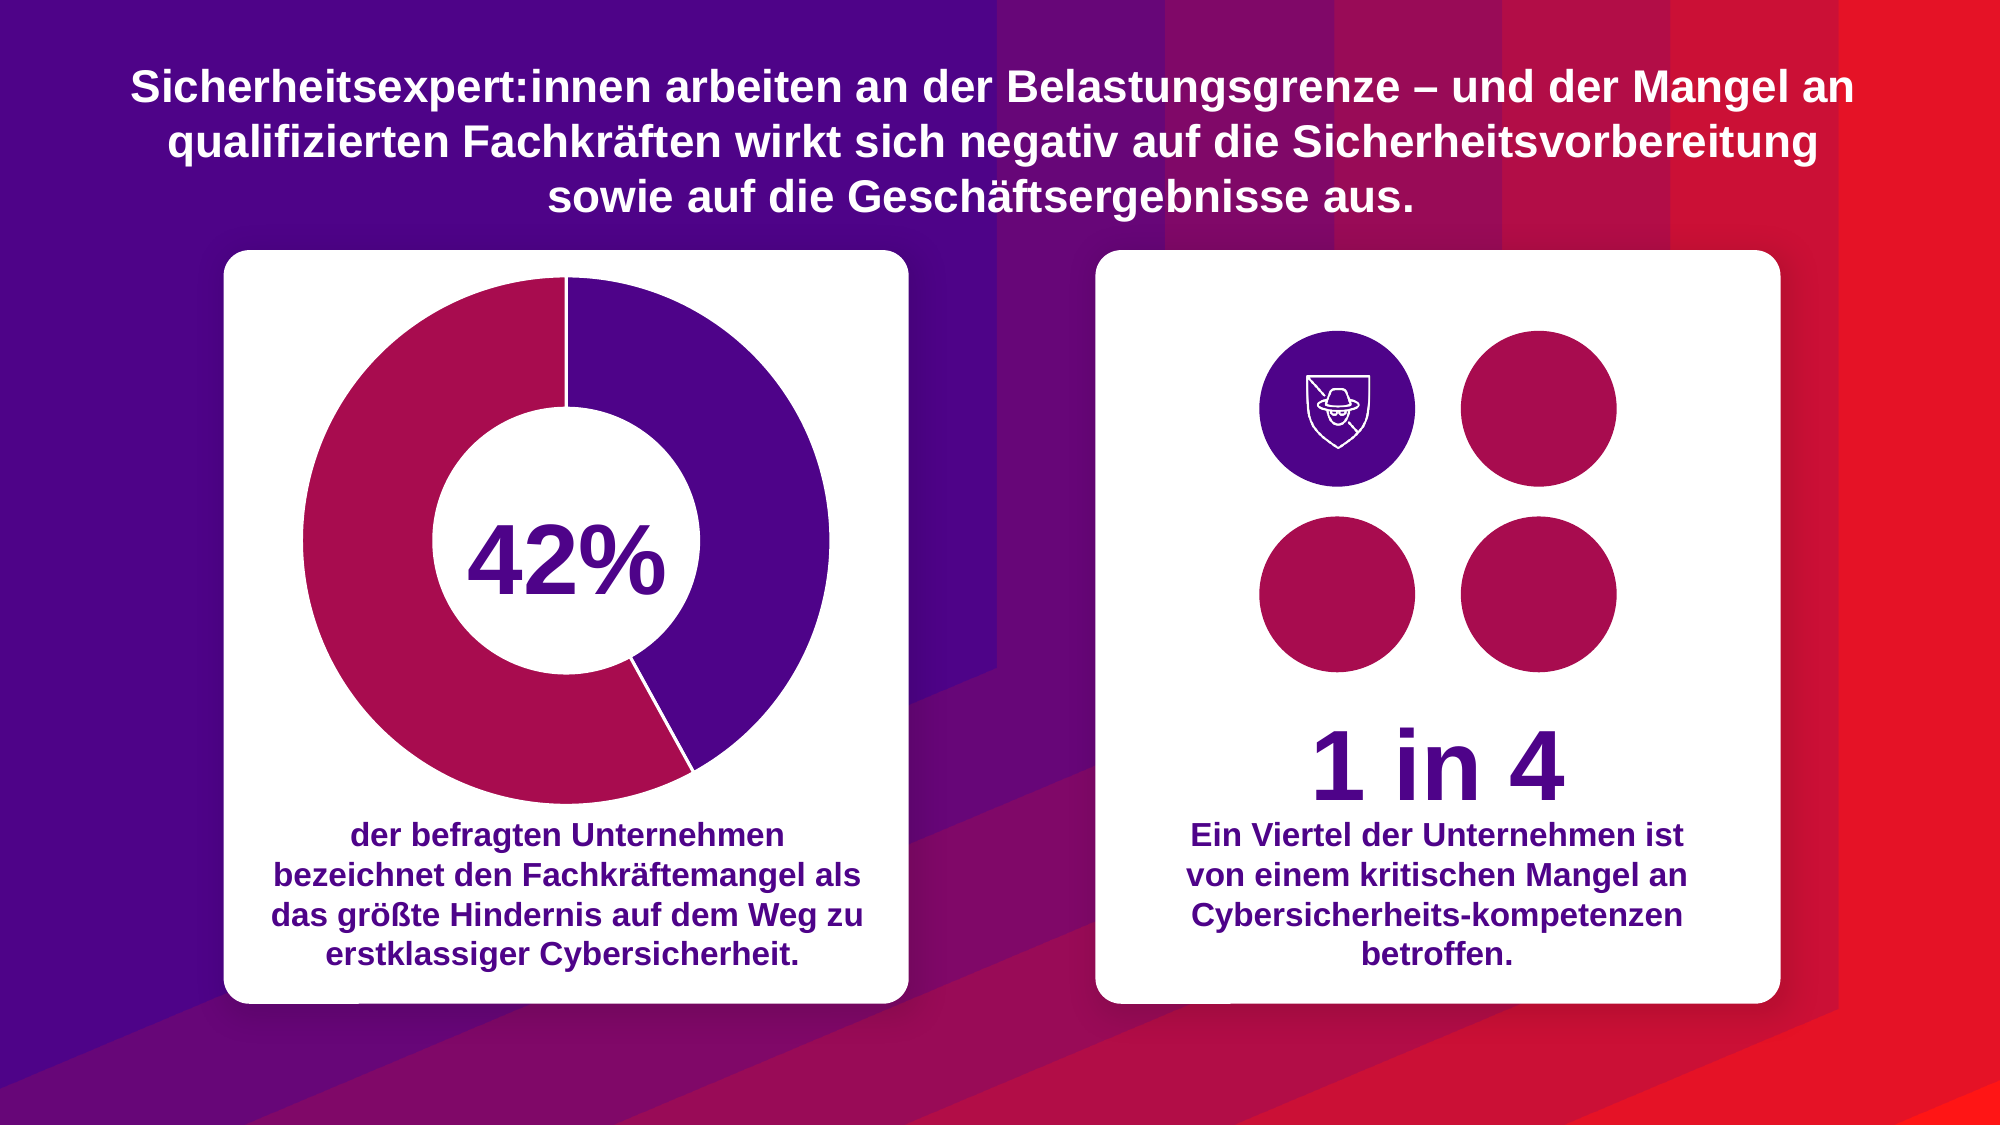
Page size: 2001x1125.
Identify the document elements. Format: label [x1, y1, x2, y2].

text_box [1259, 330, 1617, 673]
text_box [223, 250, 1781, 1004]
picture [0, 0, 2000, 1125]
